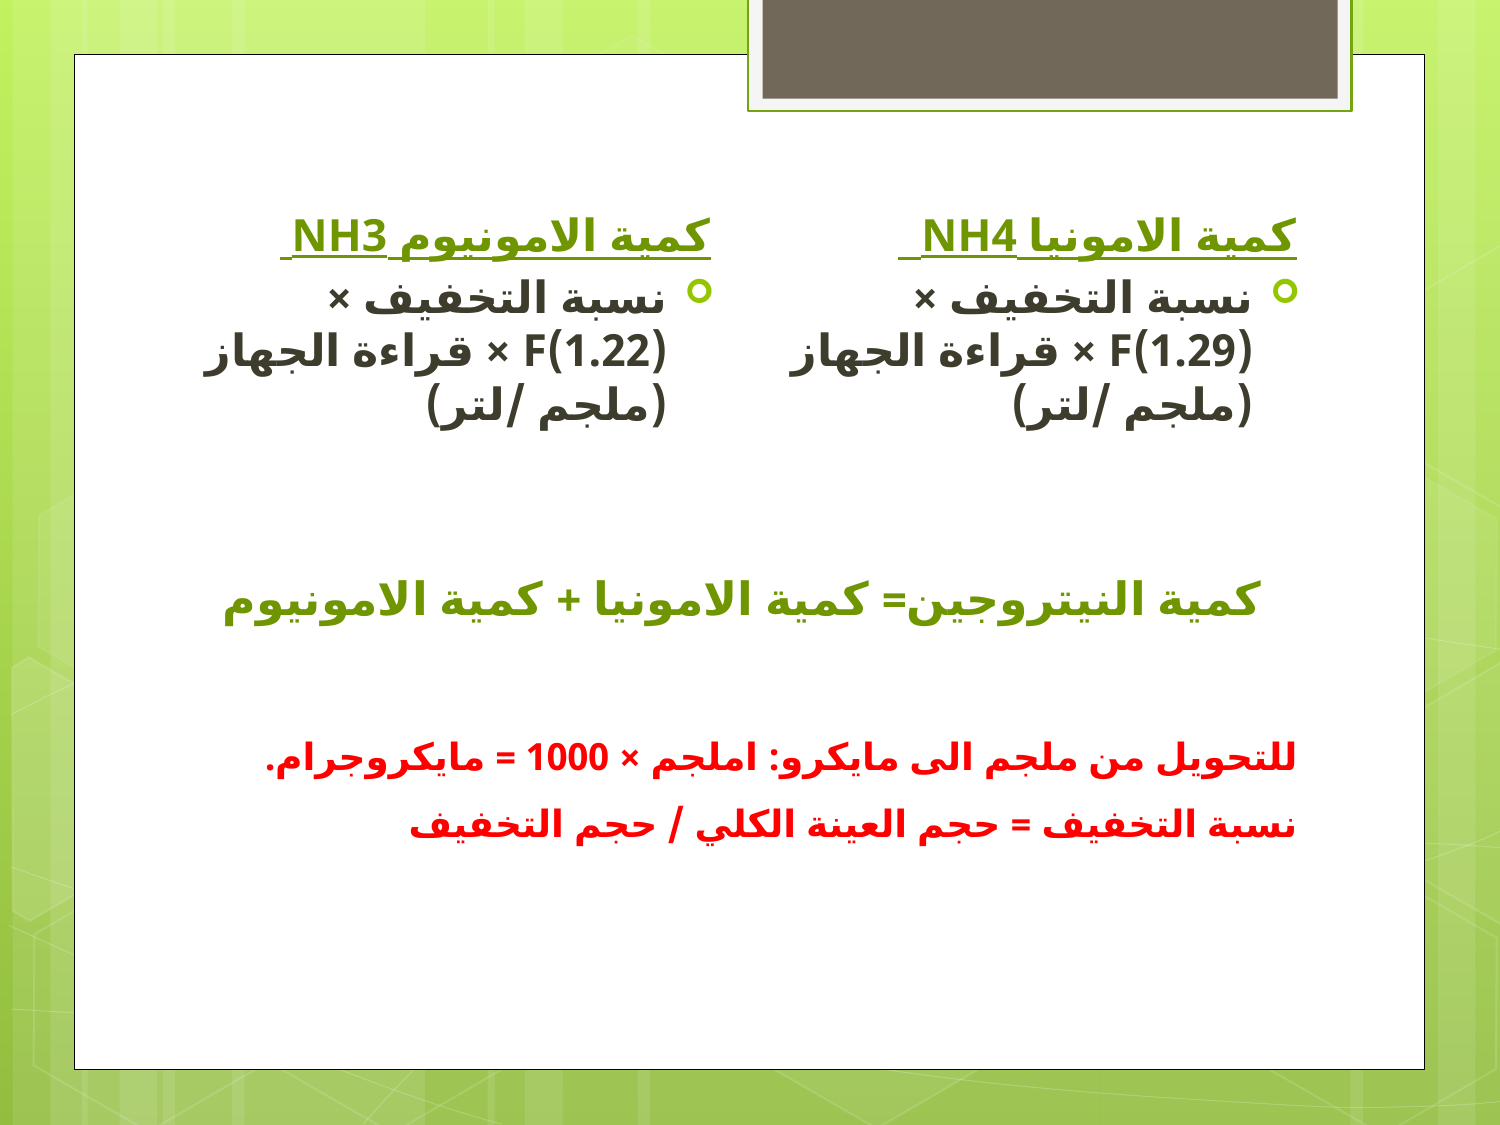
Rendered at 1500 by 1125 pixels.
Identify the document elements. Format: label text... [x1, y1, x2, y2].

text_box للتحويل من ملجم الى مايكرو: املجم × 1000 = مايكروجرام. نسبة التخفيف = حجم العينة الكلي / حجم التخفيف [222, 703, 1313, 853]
list كمية الامونيوم NH3 نسبة التخفيف × (1.22)F × قراءة الجهاز (ملجم /لتر) [175, 199, 737, 438]
text_box كمية النيتروجين= كمية الامونيا + كمية الامونيوم [199, 562, 1278, 633]
list كمية الامونيا NH4 نسبة التخفيف × (1.29)F × قراءة الجهاز (ملجم /لتر) [761, 199, 1323, 438]
